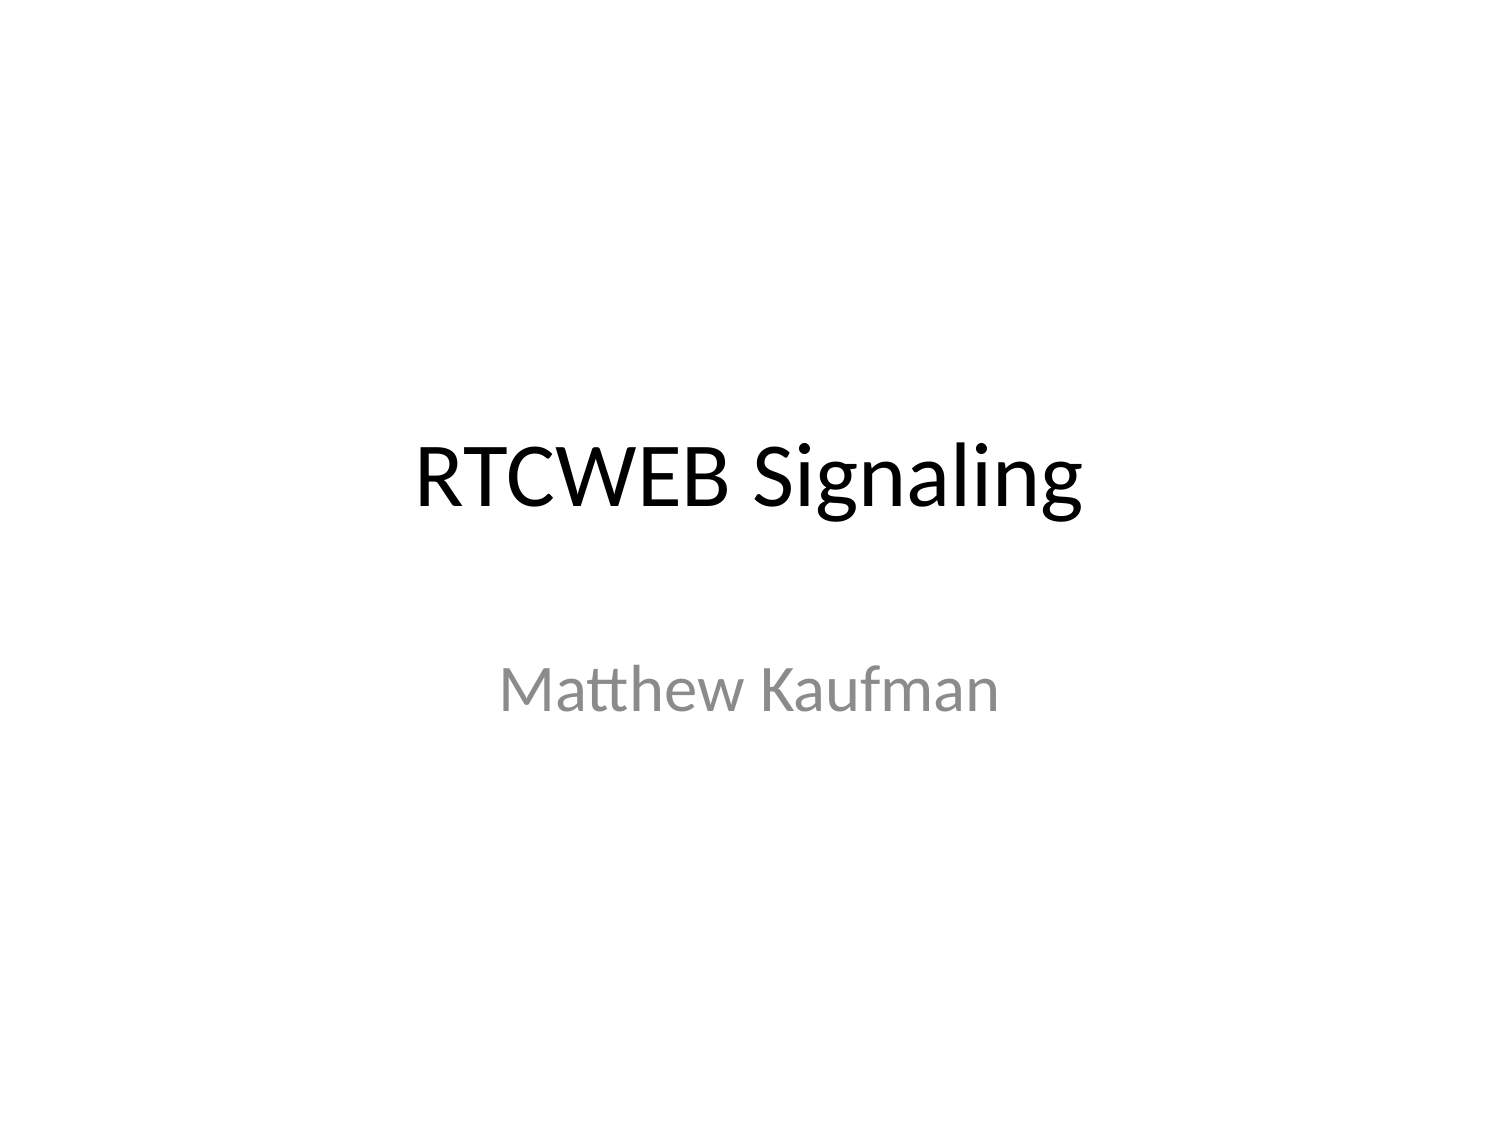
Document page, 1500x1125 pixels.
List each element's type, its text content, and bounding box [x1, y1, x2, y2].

title RTCWEB Signaling [112, 349, 1388, 591]
subtitle Matthew Kaufman [225, 637, 1275, 925]
